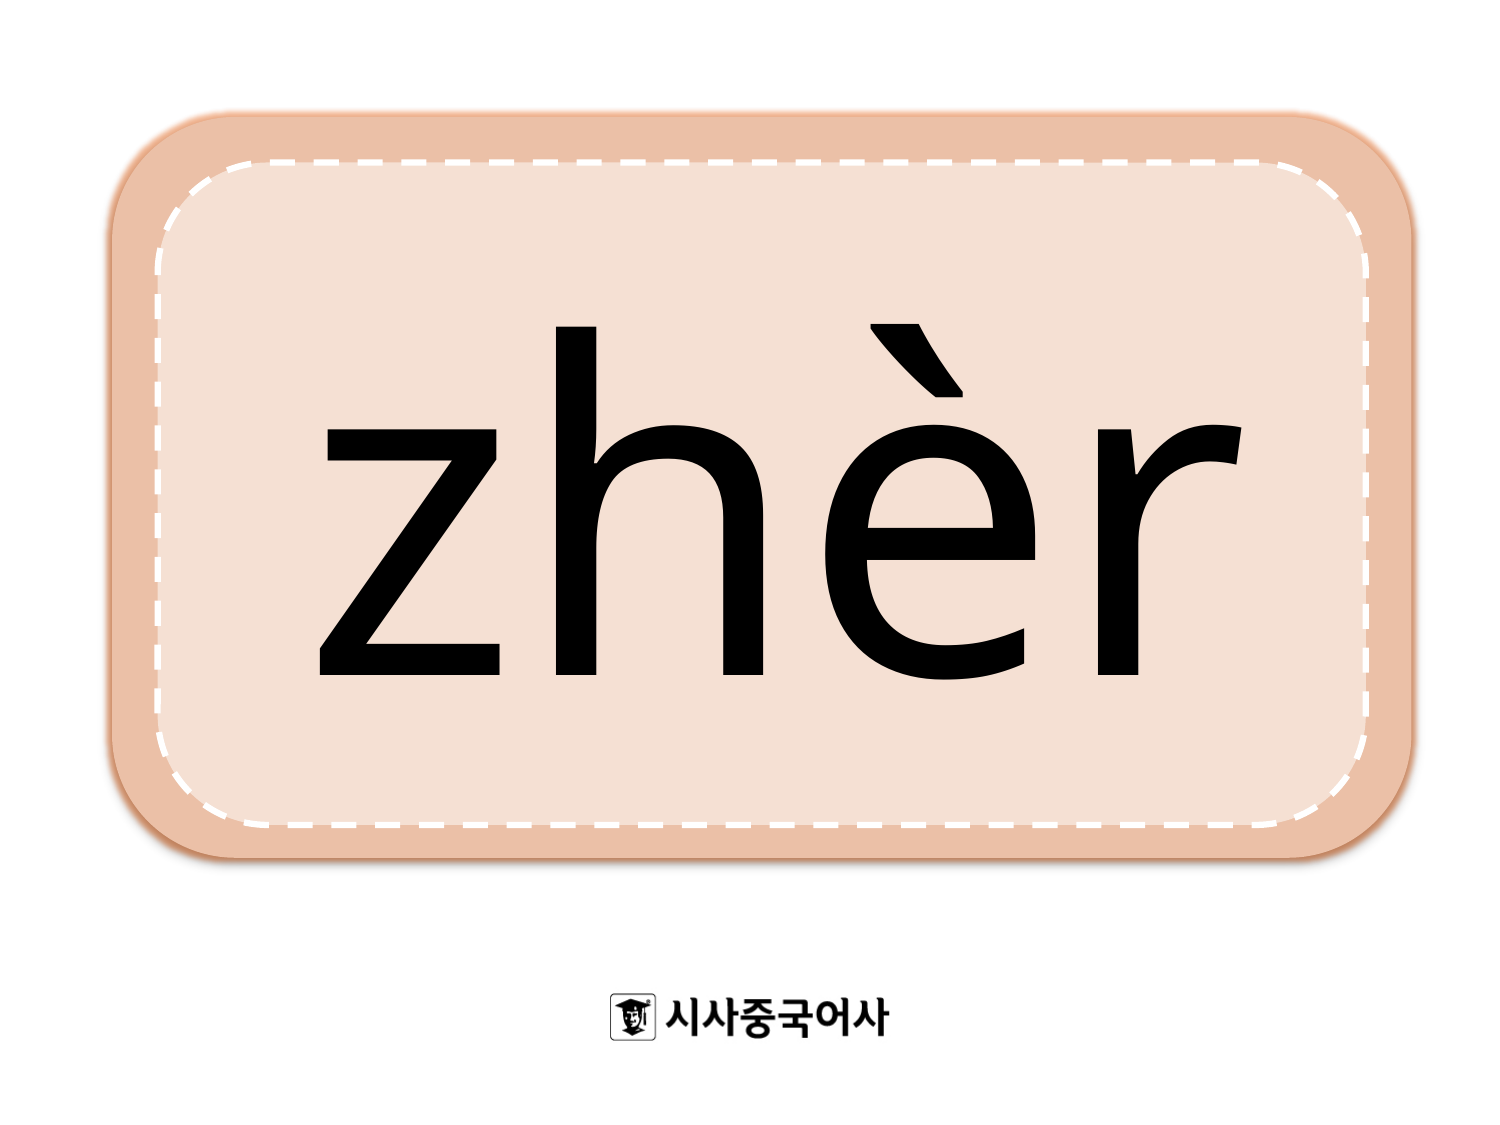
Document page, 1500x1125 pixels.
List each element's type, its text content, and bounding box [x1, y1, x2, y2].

picture [602, 987, 898, 1047]
text_box zhèr [171, 160, 1380, 824]
